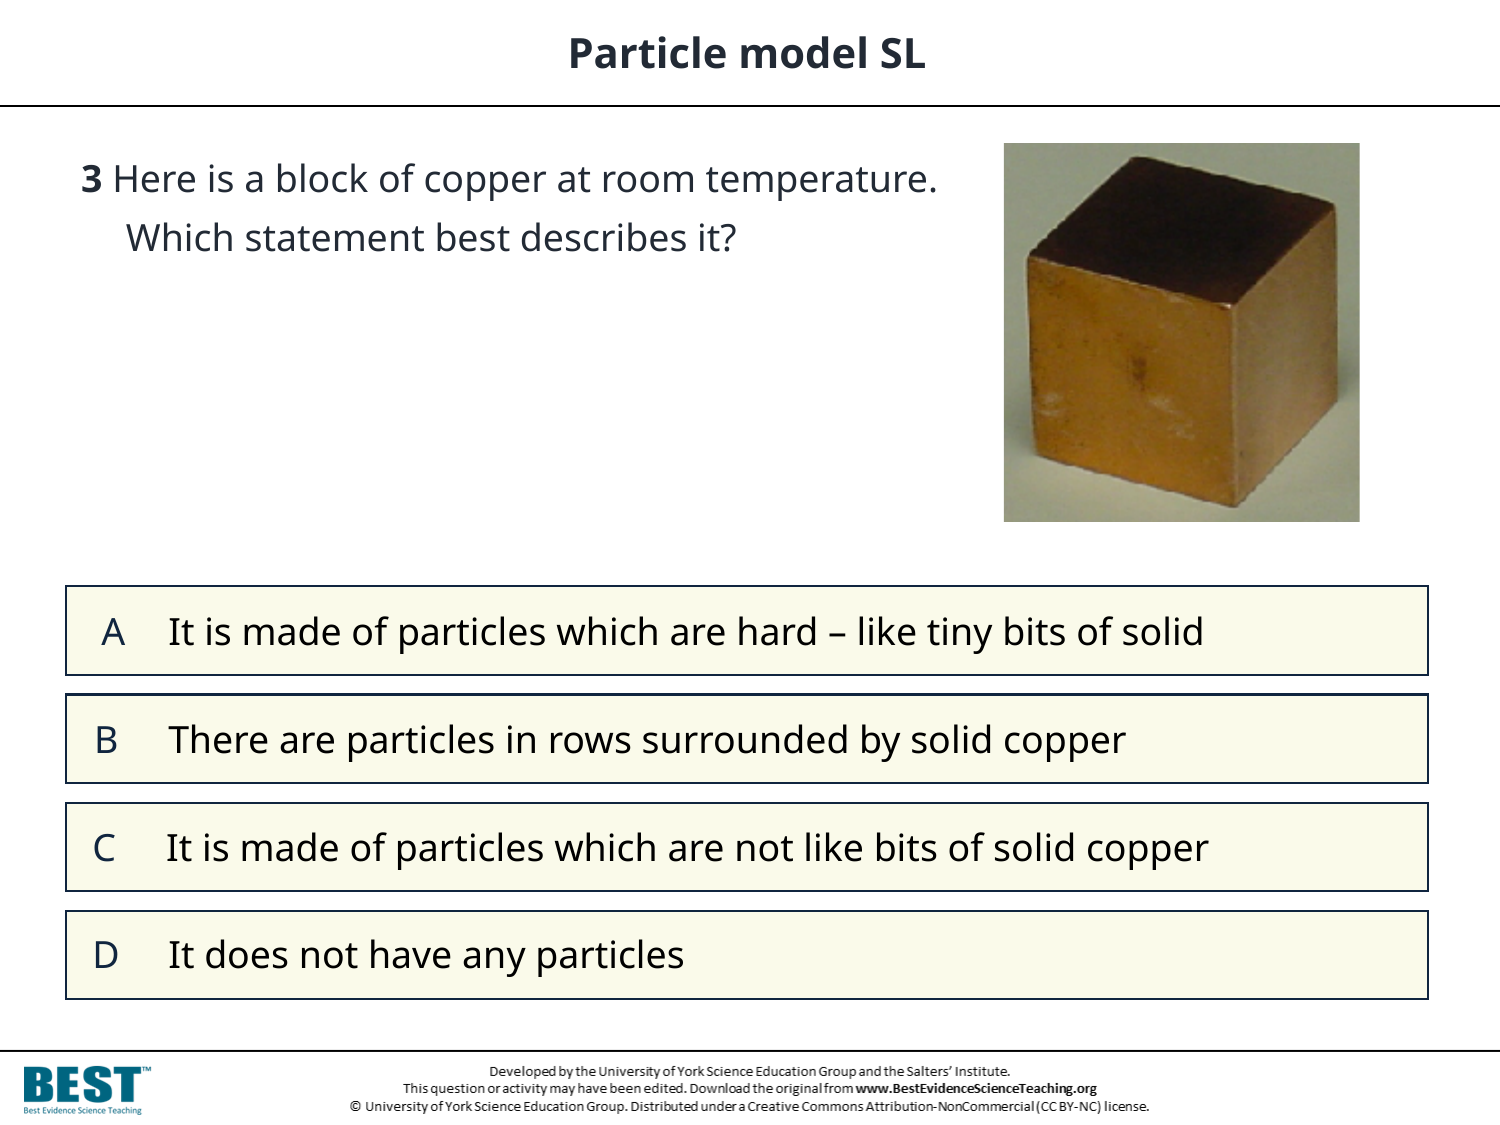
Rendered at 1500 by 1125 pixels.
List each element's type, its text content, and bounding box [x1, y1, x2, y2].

text_box Particle model SL [23, 4, 1471, 99]
picture [0, 105, 1500, 1125]
